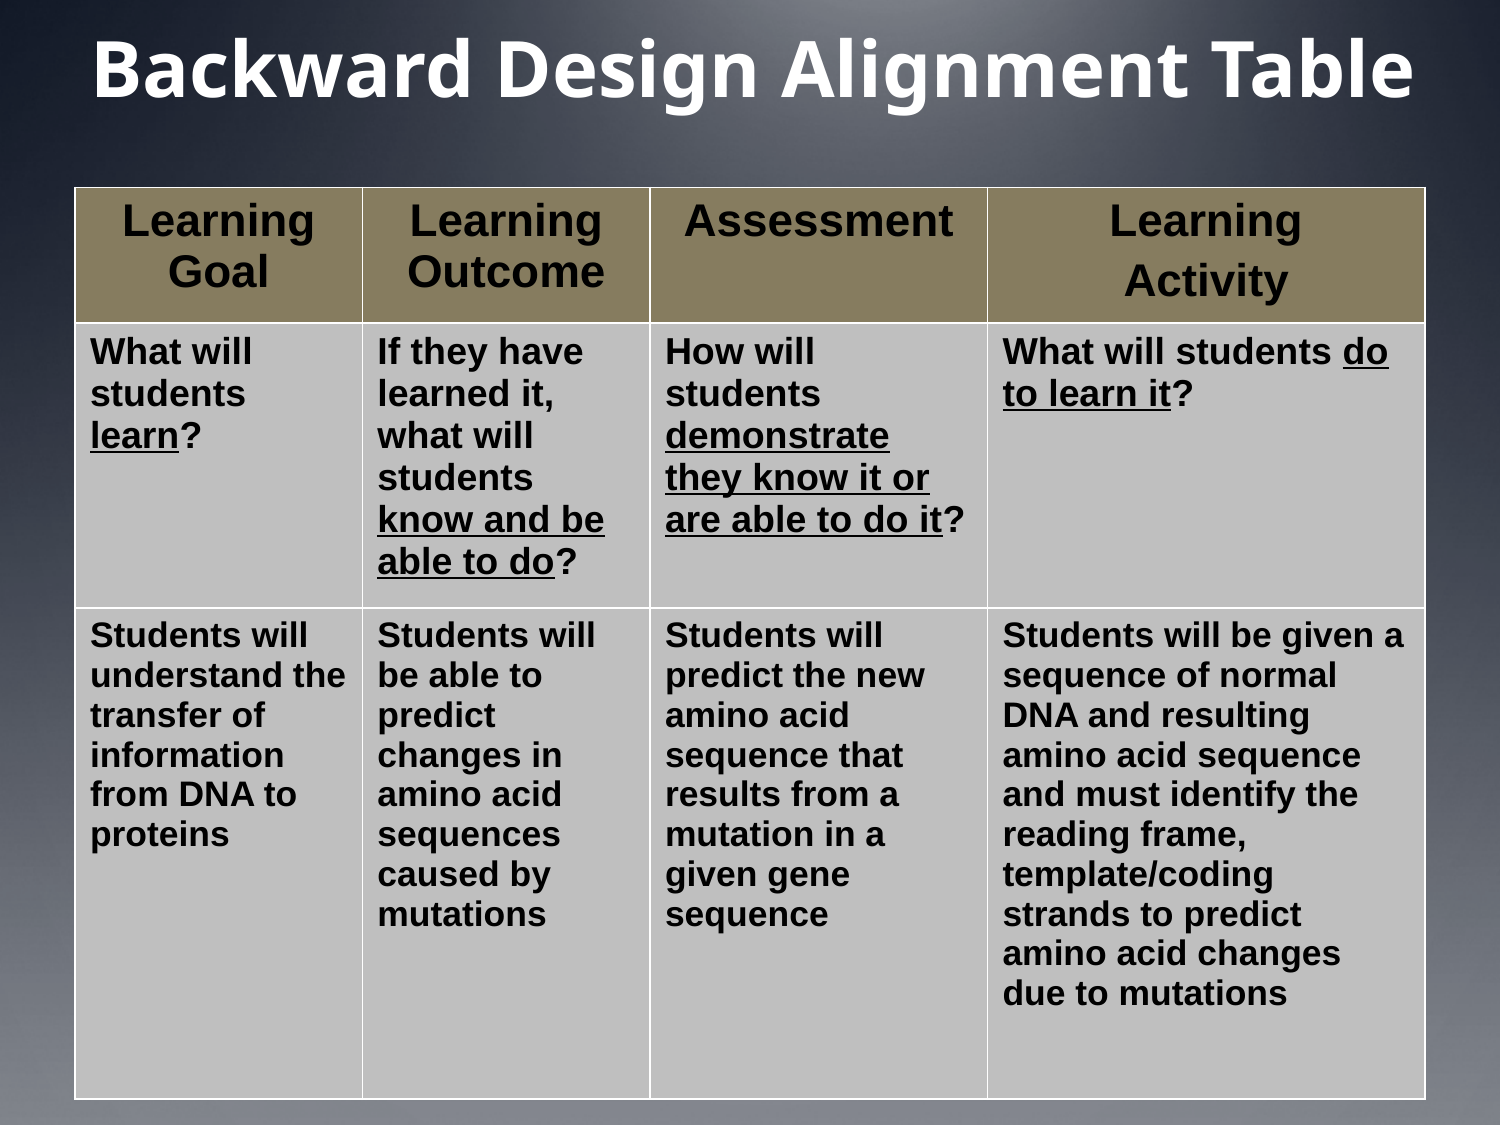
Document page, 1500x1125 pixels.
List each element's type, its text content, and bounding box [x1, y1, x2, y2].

table_cell What will students do to learn it? [988, 324, 1424, 607]
list Backward Design Alignment Table [75, 12, 1463, 188]
table_cell Students will be given a sequence of normal DNA and resulting amino acid sequence and must identify the reading frame, template/coding strands to predict amino acid changes due to mutations [988, 609, 1424, 1098]
table_cell What will students learn? [76, 324, 362, 607]
table_cell Students will be able to predict changes in amino acid sequences caused by mutations [363, 609, 649, 1098]
table_cell How will students demonstrate they know it or are able to do it? [651, 324, 987, 607]
table_cell Students will predict the new amino acid sequence that results from a mutation in a given gene sequence [651, 609, 987, 1098]
table_header Learning Activity [988, 188, 1424, 322]
table_cell Students will understand the transfer of information from DNA to proteins [76, 609, 362, 1098]
table_header Learning Outcome [363, 188, 649, 322]
table_header Assessment [651, 188, 987, 322]
table_header Learning Goal [76, 188, 362, 322]
table_cell If they have learned it, what will students know and be able to do? [363, 324, 649, 607]
